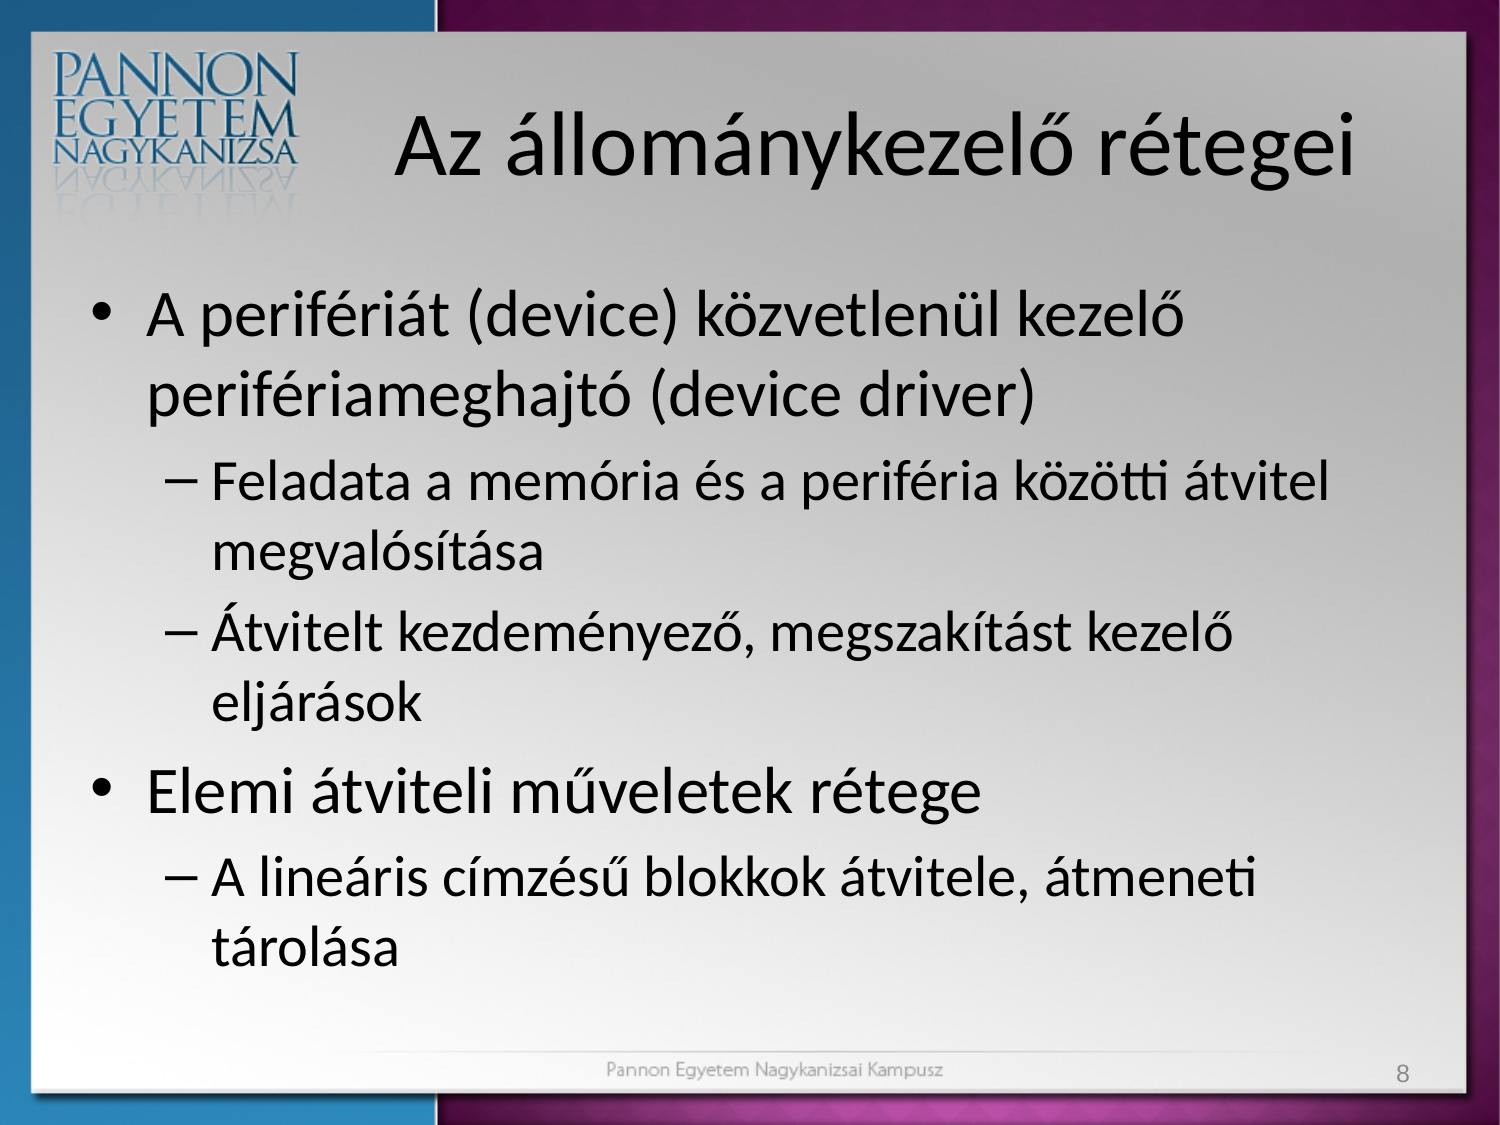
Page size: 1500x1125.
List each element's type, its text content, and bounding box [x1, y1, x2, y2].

list A perifériát (device) közvetlenül kezelő perifériameghajtó (device driver) Feladata a memória és a periféria közötti átvitel megvalósítása Átvitelt kezdeményező, megszakítást kezelő eljárások Elemi átviteli műveletek rétege A lineáris címzésű blokkok átvitele, átmeneti tárolása [75, 262, 1425, 1038]
picture [0, 0, 1500, 1125]
slide_number 8 [1074, 1042, 1425, 1103]
title Az állománykezelő rétegei [328, 45, 1425, 233]
